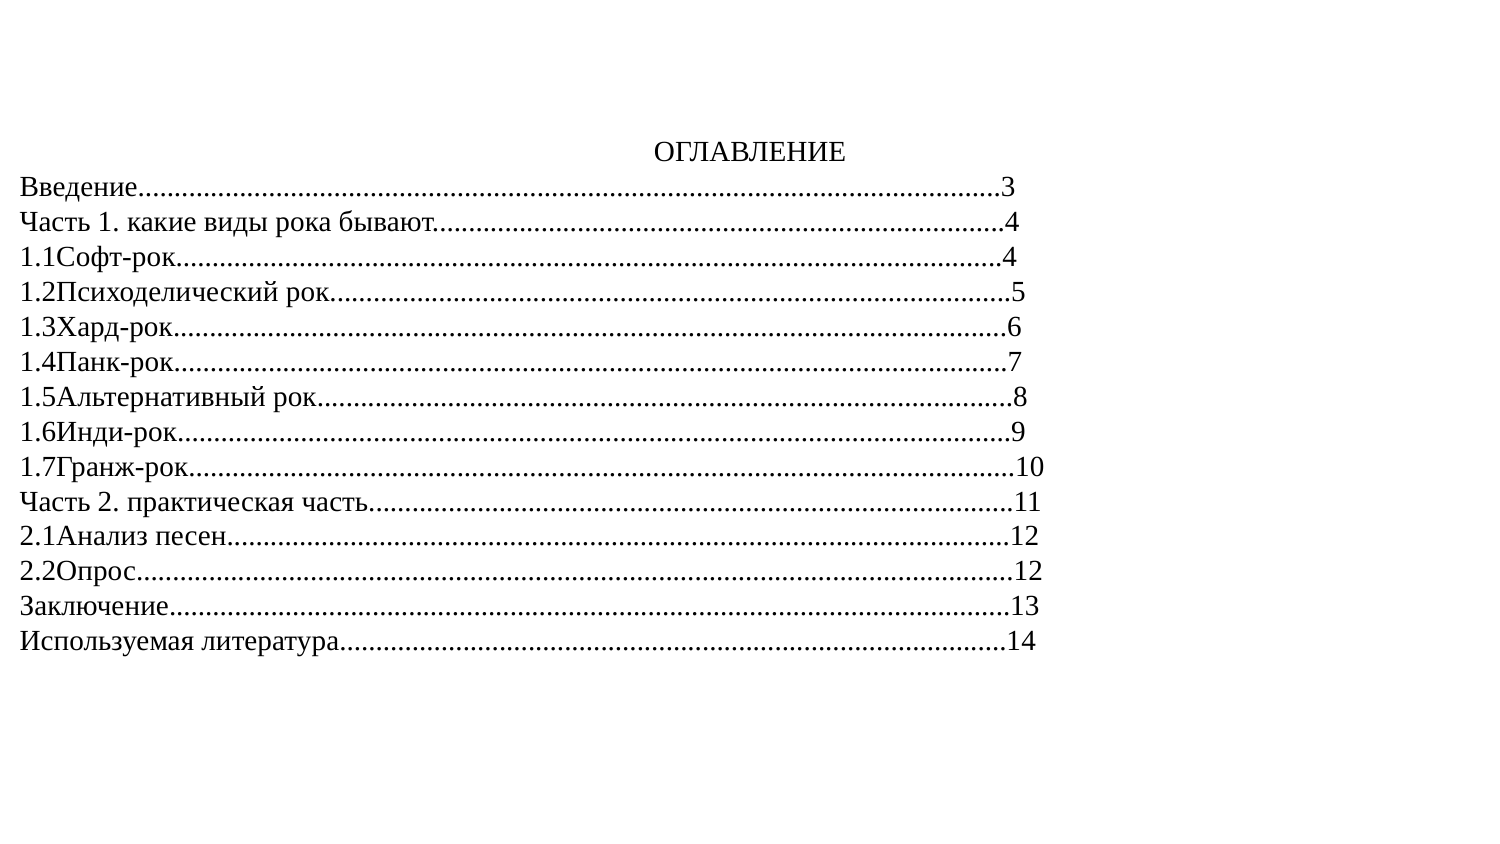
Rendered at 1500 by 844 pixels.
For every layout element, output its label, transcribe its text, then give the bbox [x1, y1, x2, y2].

text_box ОГЛАВЛЕНИЕ Введение.......................................................................................................................3 Часть 1. какие виды рока бывают...............................................................................4 1.1Софт-рок..................................................................................................................4 1.2Психоделический рок..............................................................................................5 1.3Хард-рок...................................................................................................................6 1.4Панк-рок...................................................................................................................7 1.5Альтернативный рок................................................................................................8 1.6Инди-рок...................................................................................................................9 1.7Гранж-рок..................................................................................................................10 Часть 2. практическая часть.........................................................................................11 2.1Анализ песен............................................................................................................12 2.2Опрос.........................................................................................................................12 Заключение....................................................................................................................13 Используемая литература............................................................................................14 [4, 4, 1495, 844]
